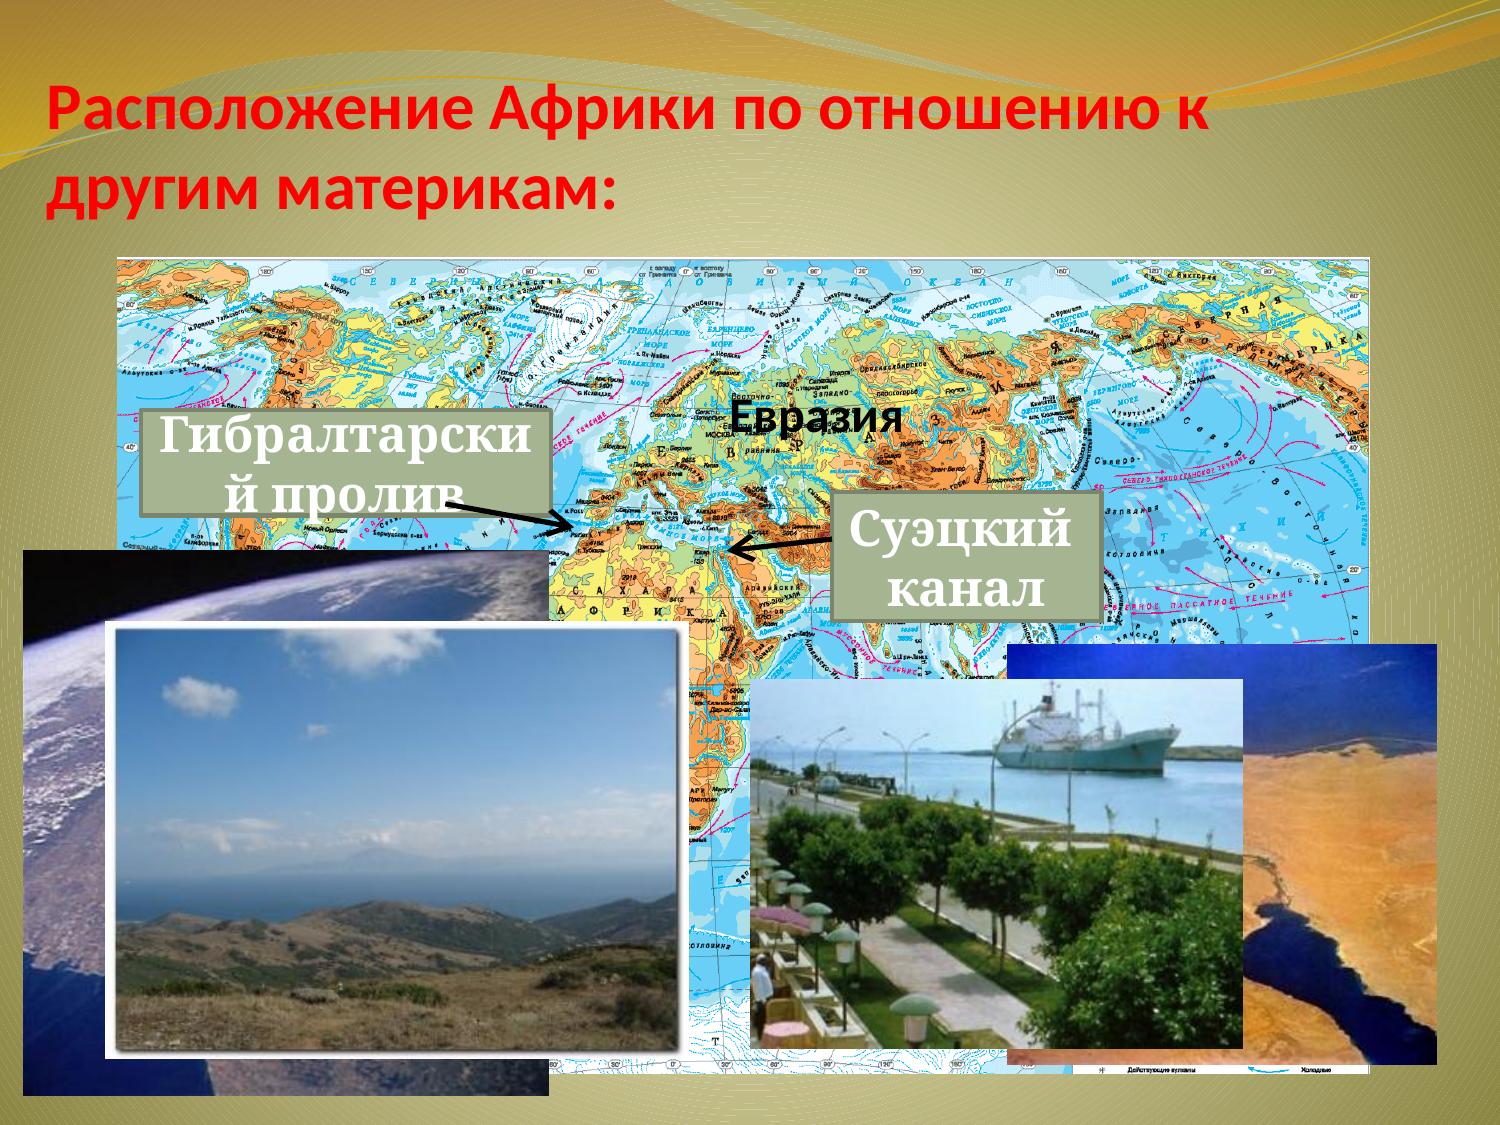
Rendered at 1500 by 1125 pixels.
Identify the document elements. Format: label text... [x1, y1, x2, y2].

picture [23, 550, 689, 1096]
picture [749, 644, 1437, 1066]
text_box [726, 538, 833, 551]
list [116, 257, 1370, 1074]
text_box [445, 503, 575, 528]
title Расположение Африки по отношению к другим материкам: [46, 23, 1397, 223]
